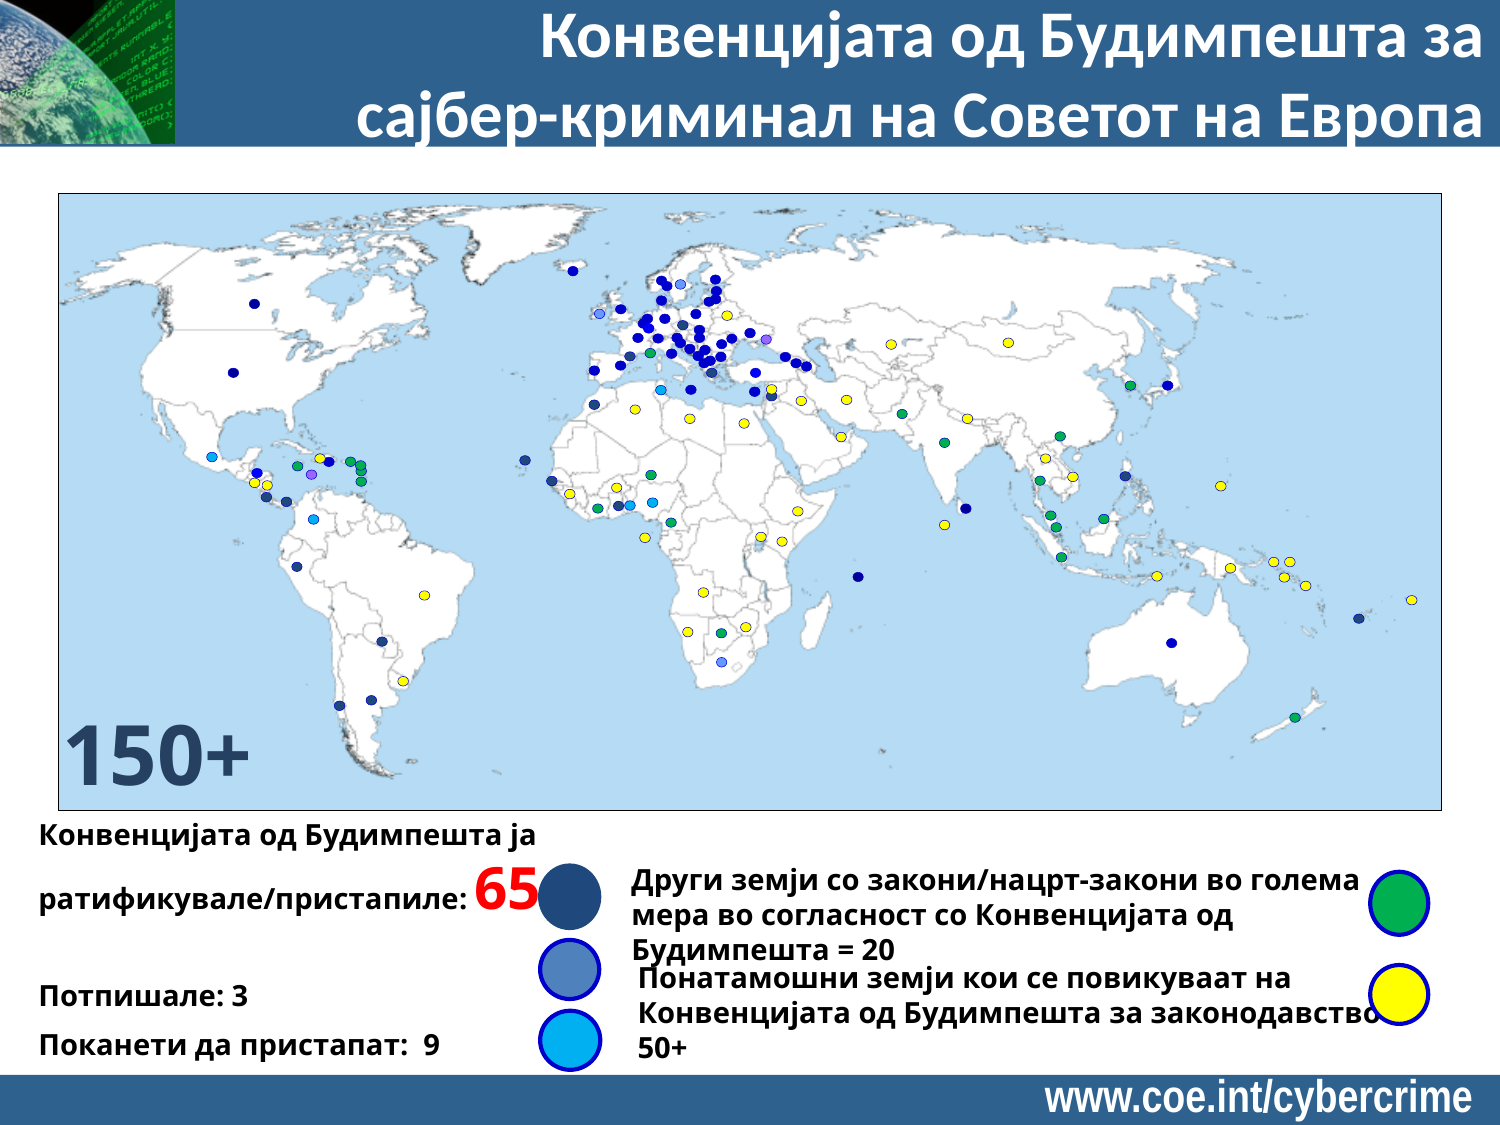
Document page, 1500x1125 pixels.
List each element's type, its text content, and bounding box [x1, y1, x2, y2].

text_box www.coe.int/cybercrime [1030, 1059, 1500, 1125]
text_box Потпишале: 3 [23, 969, 477, 1019]
picture [0, 0, 175, 144]
text_box [538, 937, 602, 1002]
text_box Конвенцијата од Будимпешта за сајбер-криминал на Советот на Европа [177, 0, 1500, 149]
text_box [58, 193, 1442, 811]
text_box 130+ [47, 594, 53, 694]
text_box Поканети да пристапат: 9 [23, 1019, 514, 1069]
text_box [1368, 869, 1431, 937]
text_box 150+ [47, 694, 53, 810]
text_box Конвенцијата од Будимпешта ја ратификувале/пристапиле: 65 [23, 809, 605, 929]
text_box Понатамошни земји кои се повикуваат на Конвенцијата од Будимпешта за законодавство = 50+ [622, 951, 1440, 1072]
text_box [538, 1008, 603, 1072]
text_box [1368, 962, 1431, 1026]
text_box [538, 863, 602, 931]
text_box [0, 1073, 1030, 1125]
text_box Други земји со закони/нацрт-закони во голема мера во согласност со Конвенцијата од Будимпешта = 20 [616, 854, 1434, 974]
